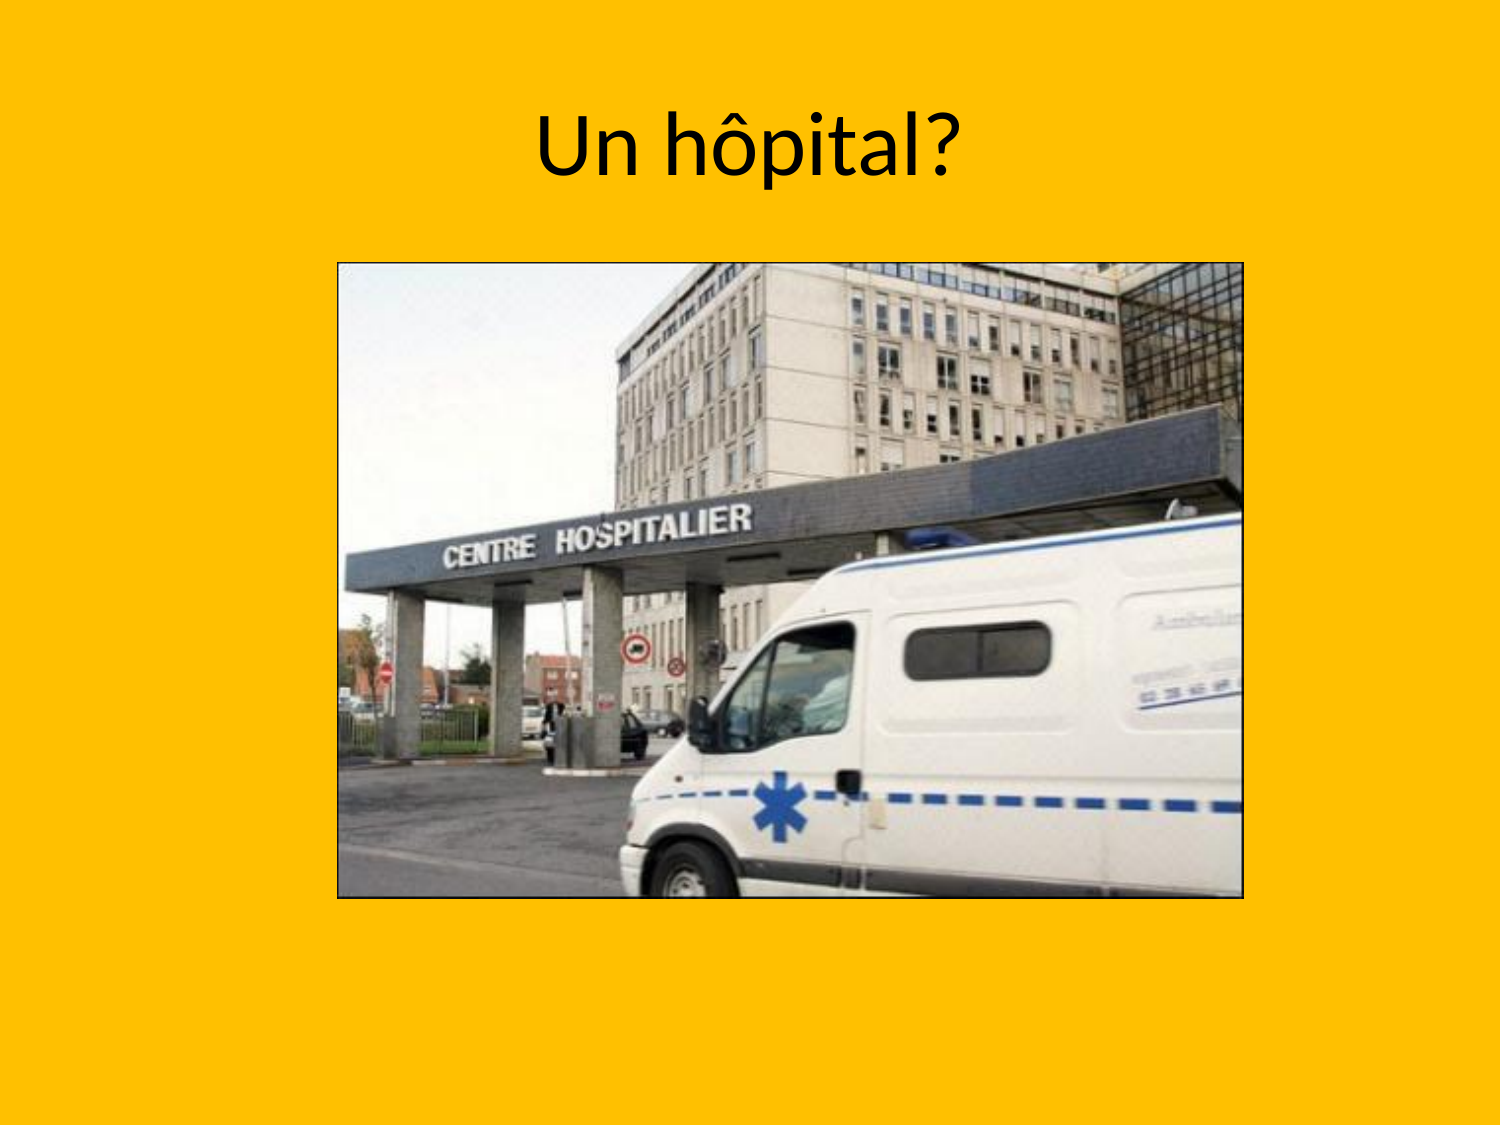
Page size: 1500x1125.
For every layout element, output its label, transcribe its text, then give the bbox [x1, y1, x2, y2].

title Un hôpital? [75, 45, 1425, 233]
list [337, 262, 1244, 899]
